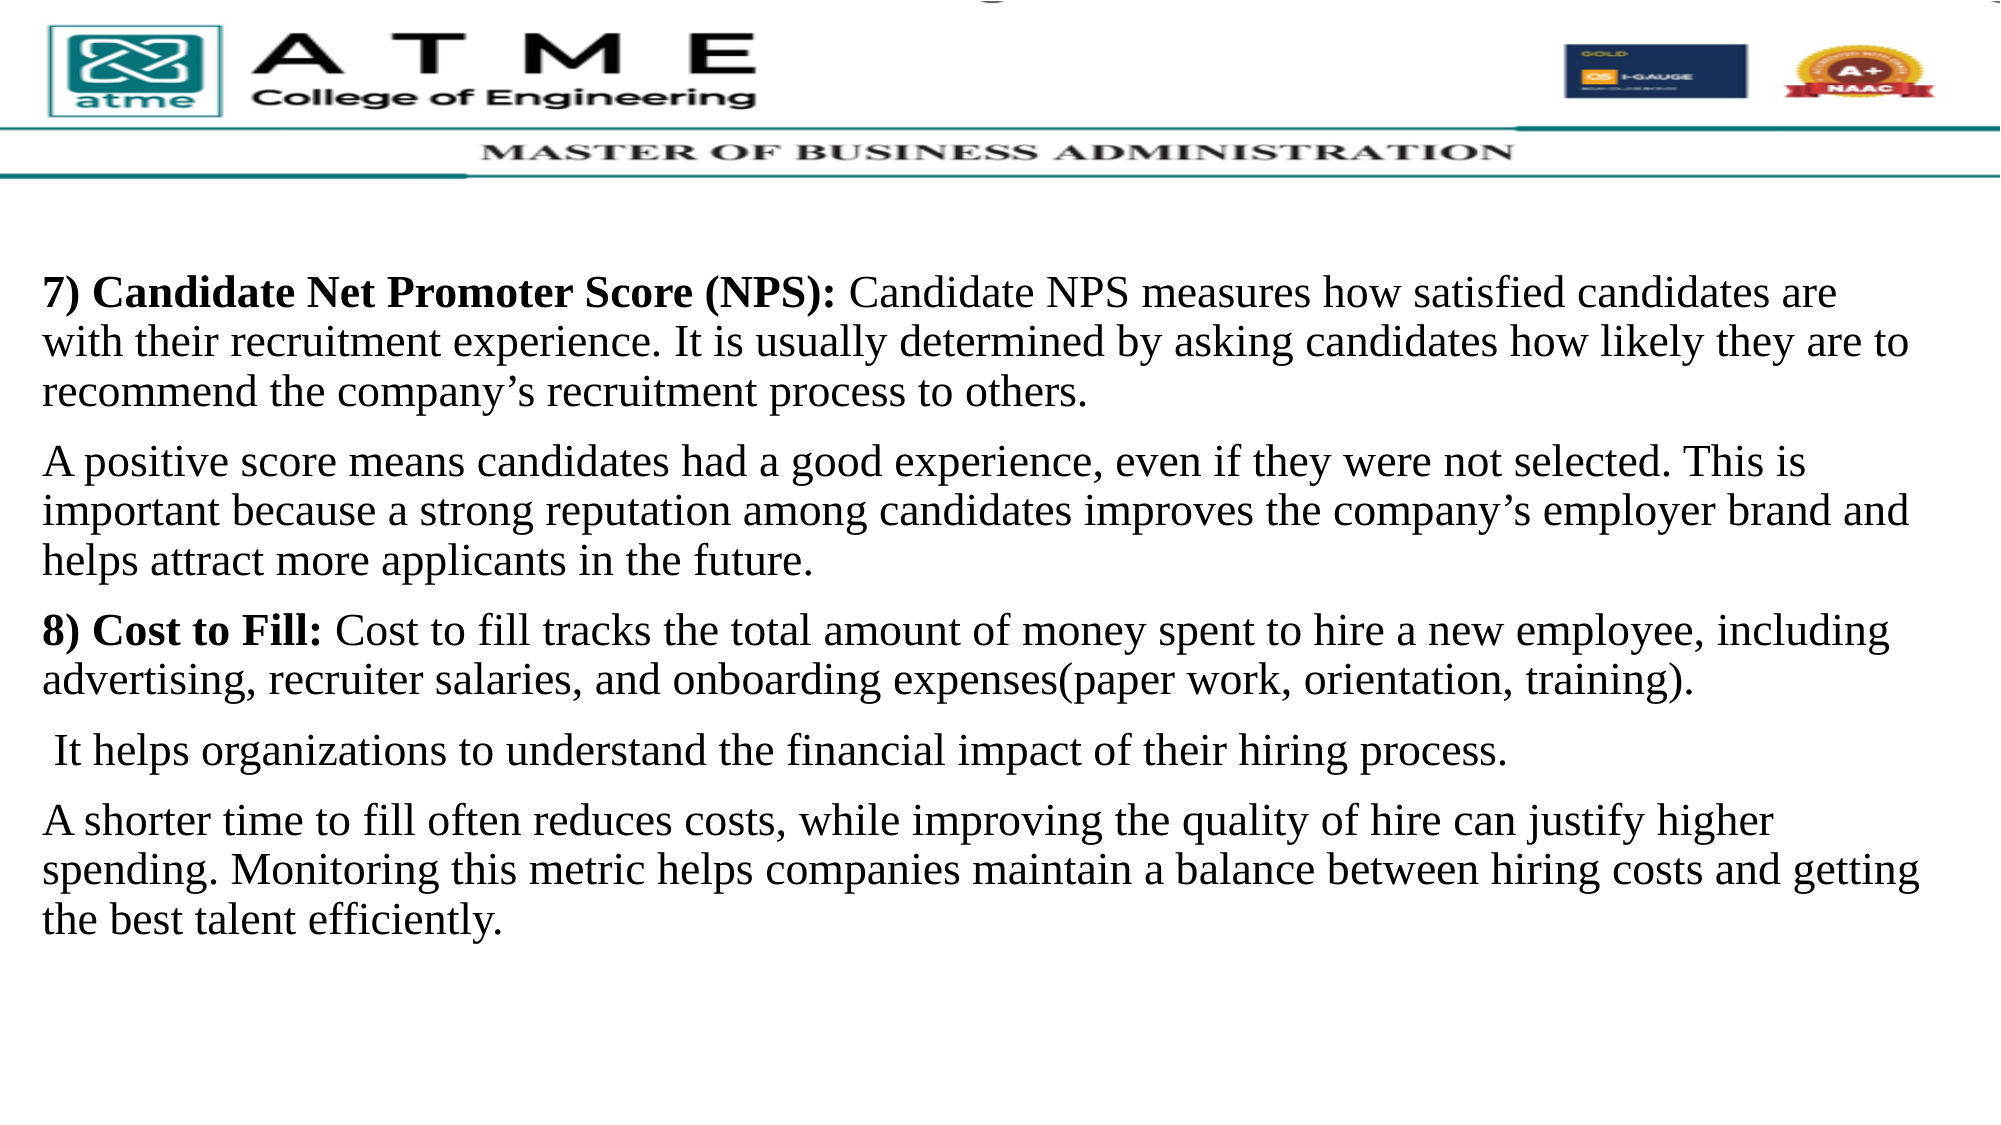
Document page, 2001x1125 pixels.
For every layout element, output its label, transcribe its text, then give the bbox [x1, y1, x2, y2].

list 7) Candidate Net Promoter Score (NPS): Candidate NPS measures how satisfied candidates are with their recruitment experience. It is usually determined by asking candidates how likely they are to recommend the company’s recruitment process to others. A positive score means candidates had a good experience, even if they were not selected. This is important because a strong reputation among candidates improves the company’s employer brand and helps attract more applicants in the future. 8) Cost to Fill: Cost to fill tracks the total amount of money spent to hire a new employee, including advertising, recruiter salaries, and onboarding expenses(paper work, orientation, training). It helps organizations to understand the financial impact of their hiring process. A shorter time to fill often reduces costs, while improving the quality of hire can justify higher spending. Monitoring this metric helps companies maintain a balance between hiring costs and getting the best talent efficiently. [27, 260, 1944, 1125]
picture [0, 1, 2000, 180]
